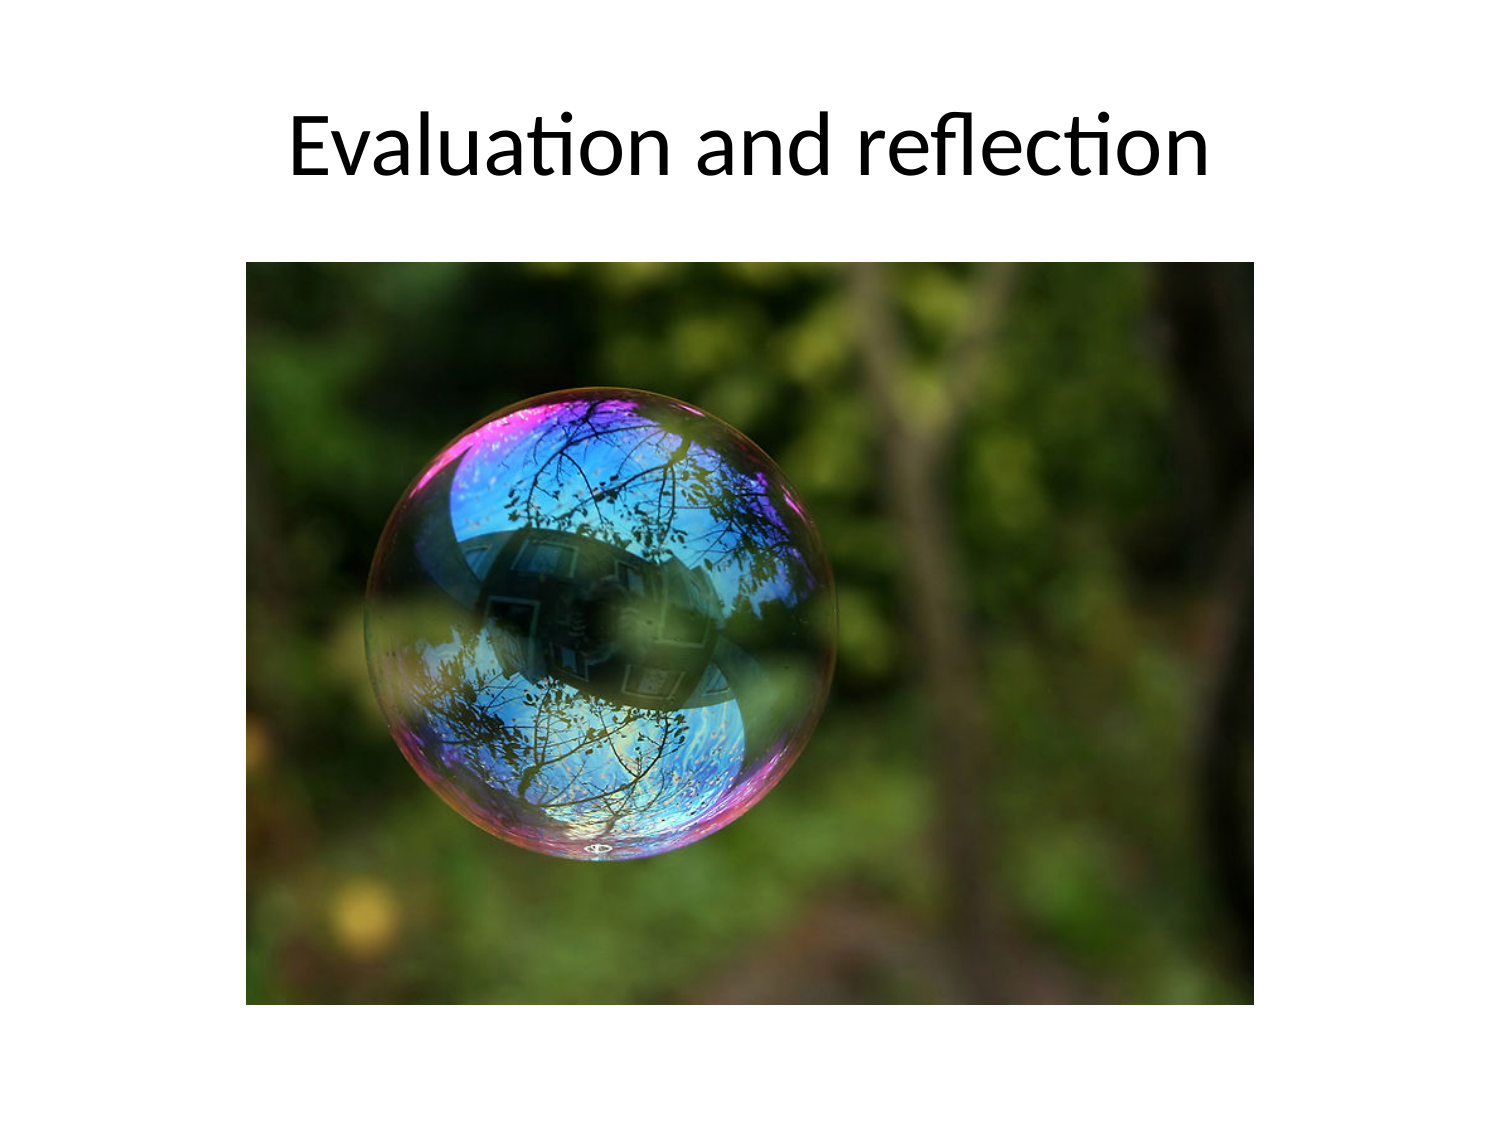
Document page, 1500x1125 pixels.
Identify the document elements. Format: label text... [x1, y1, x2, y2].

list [74, 262, 1426, 1006]
title Evaluation and reflection [75, 45, 1425, 233]
